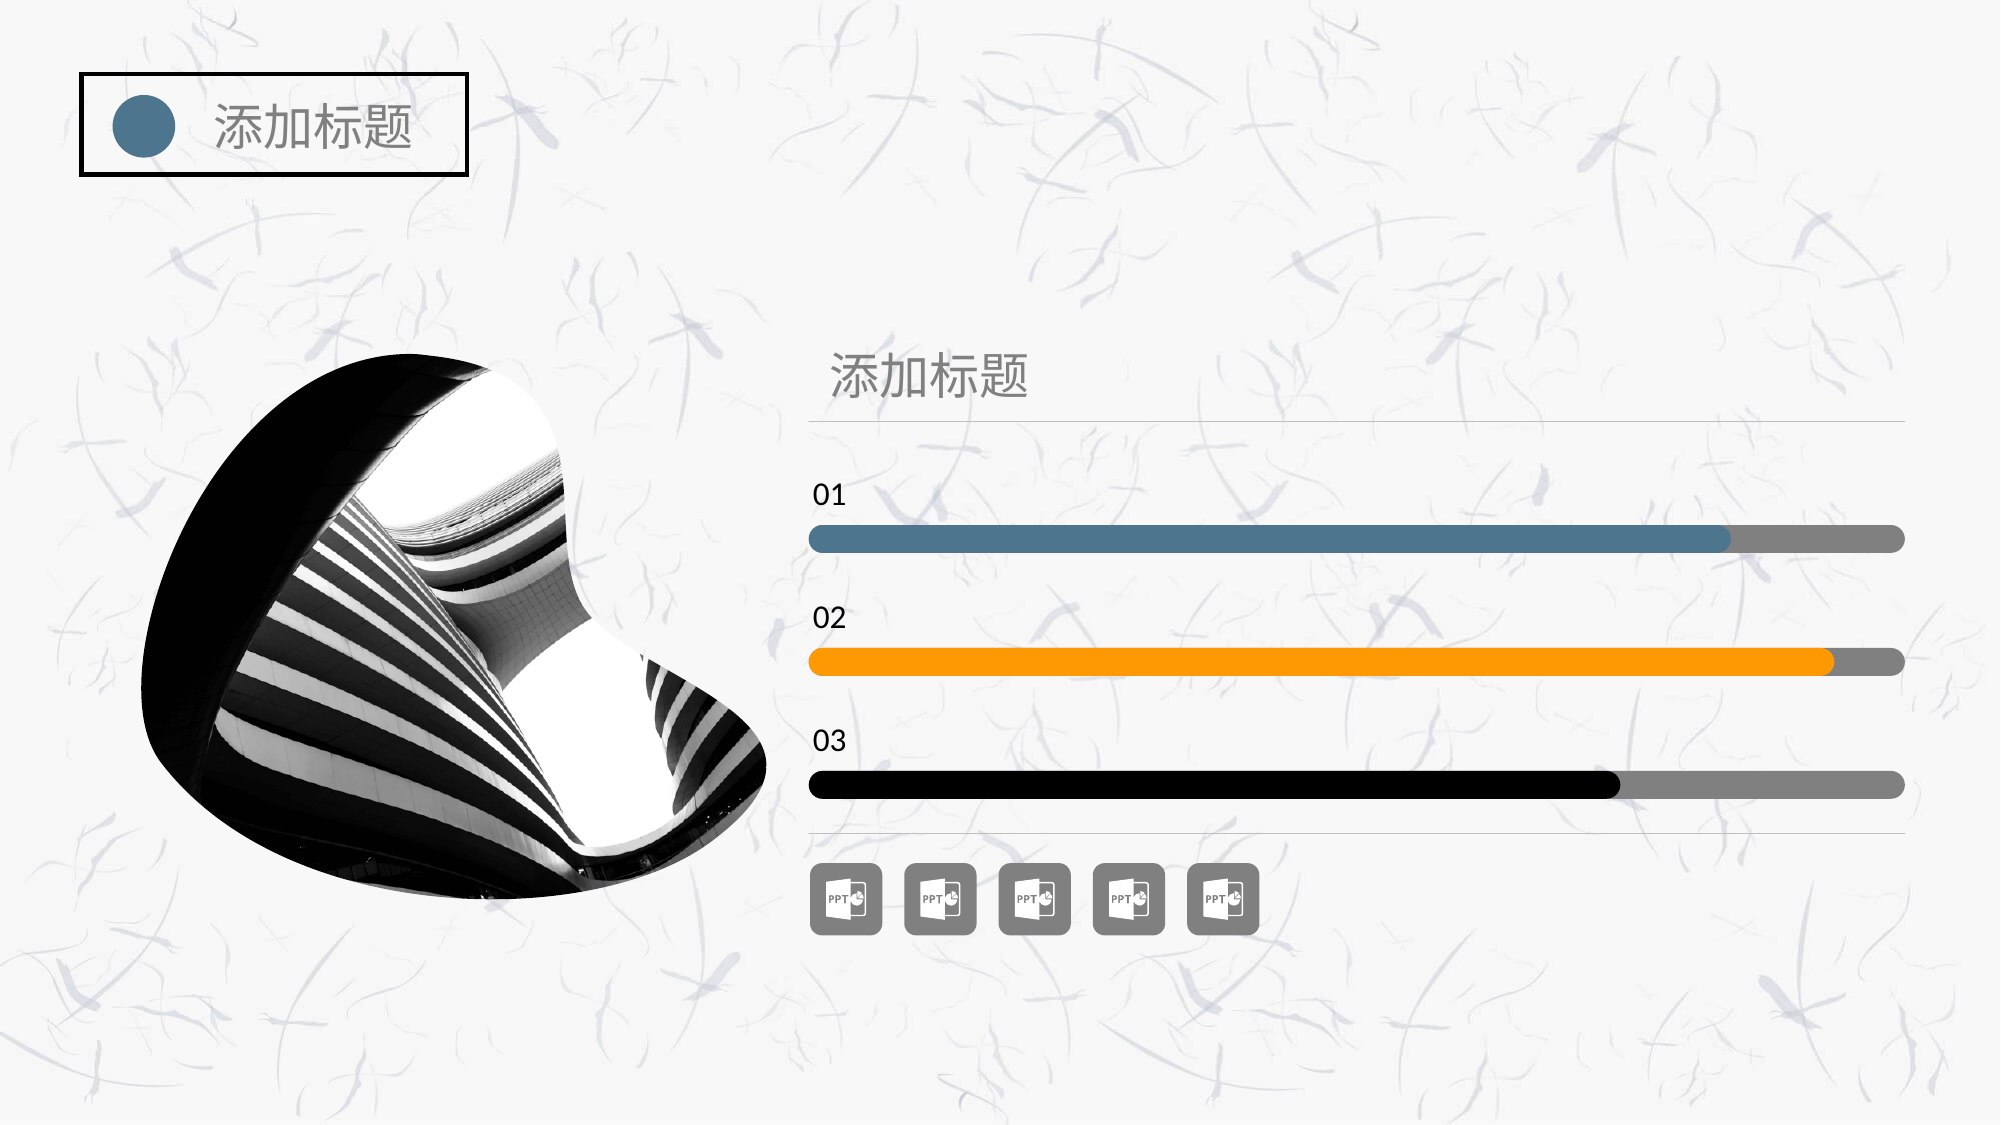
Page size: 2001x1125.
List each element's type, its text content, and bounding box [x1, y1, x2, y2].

text_box [111, 93, 177, 159]
text_box [1608, 769, 1906, 800]
text_box [1718, 523, 1906, 554]
text_box [808, 862, 884, 937]
text_box 添加标题 [198, 88, 444, 164]
text_box [1203, 878, 1244, 920]
text_box [1014, 878, 1055, 920]
text_box 01 [798, 457, 1902, 527]
text_box [807, 523, 1733, 554]
text_box 03 [798, 703, 1902, 773]
text_box [1186, 862, 1261, 937]
text_box [140, 352, 768, 901]
text_box [997, 862, 1072, 937]
text_box [920, 878, 961, 920]
text_box [1822, 646, 1906, 677]
picture [0, 0, 2001, 1125]
text_box [826, 878, 867, 920]
text_box [807, 646, 1836, 677]
text_box [81, 73, 468, 176]
text_box [1109, 878, 1149, 920]
text_box 添加标题 [809, 332, 1050, 417]
text_box [903, 862, 978, 937]
text_box [1091, 862, 1167, 937]
text_box 02 [798, 580, 1902, 650]
text_box [807, 769, 1622, 800]
